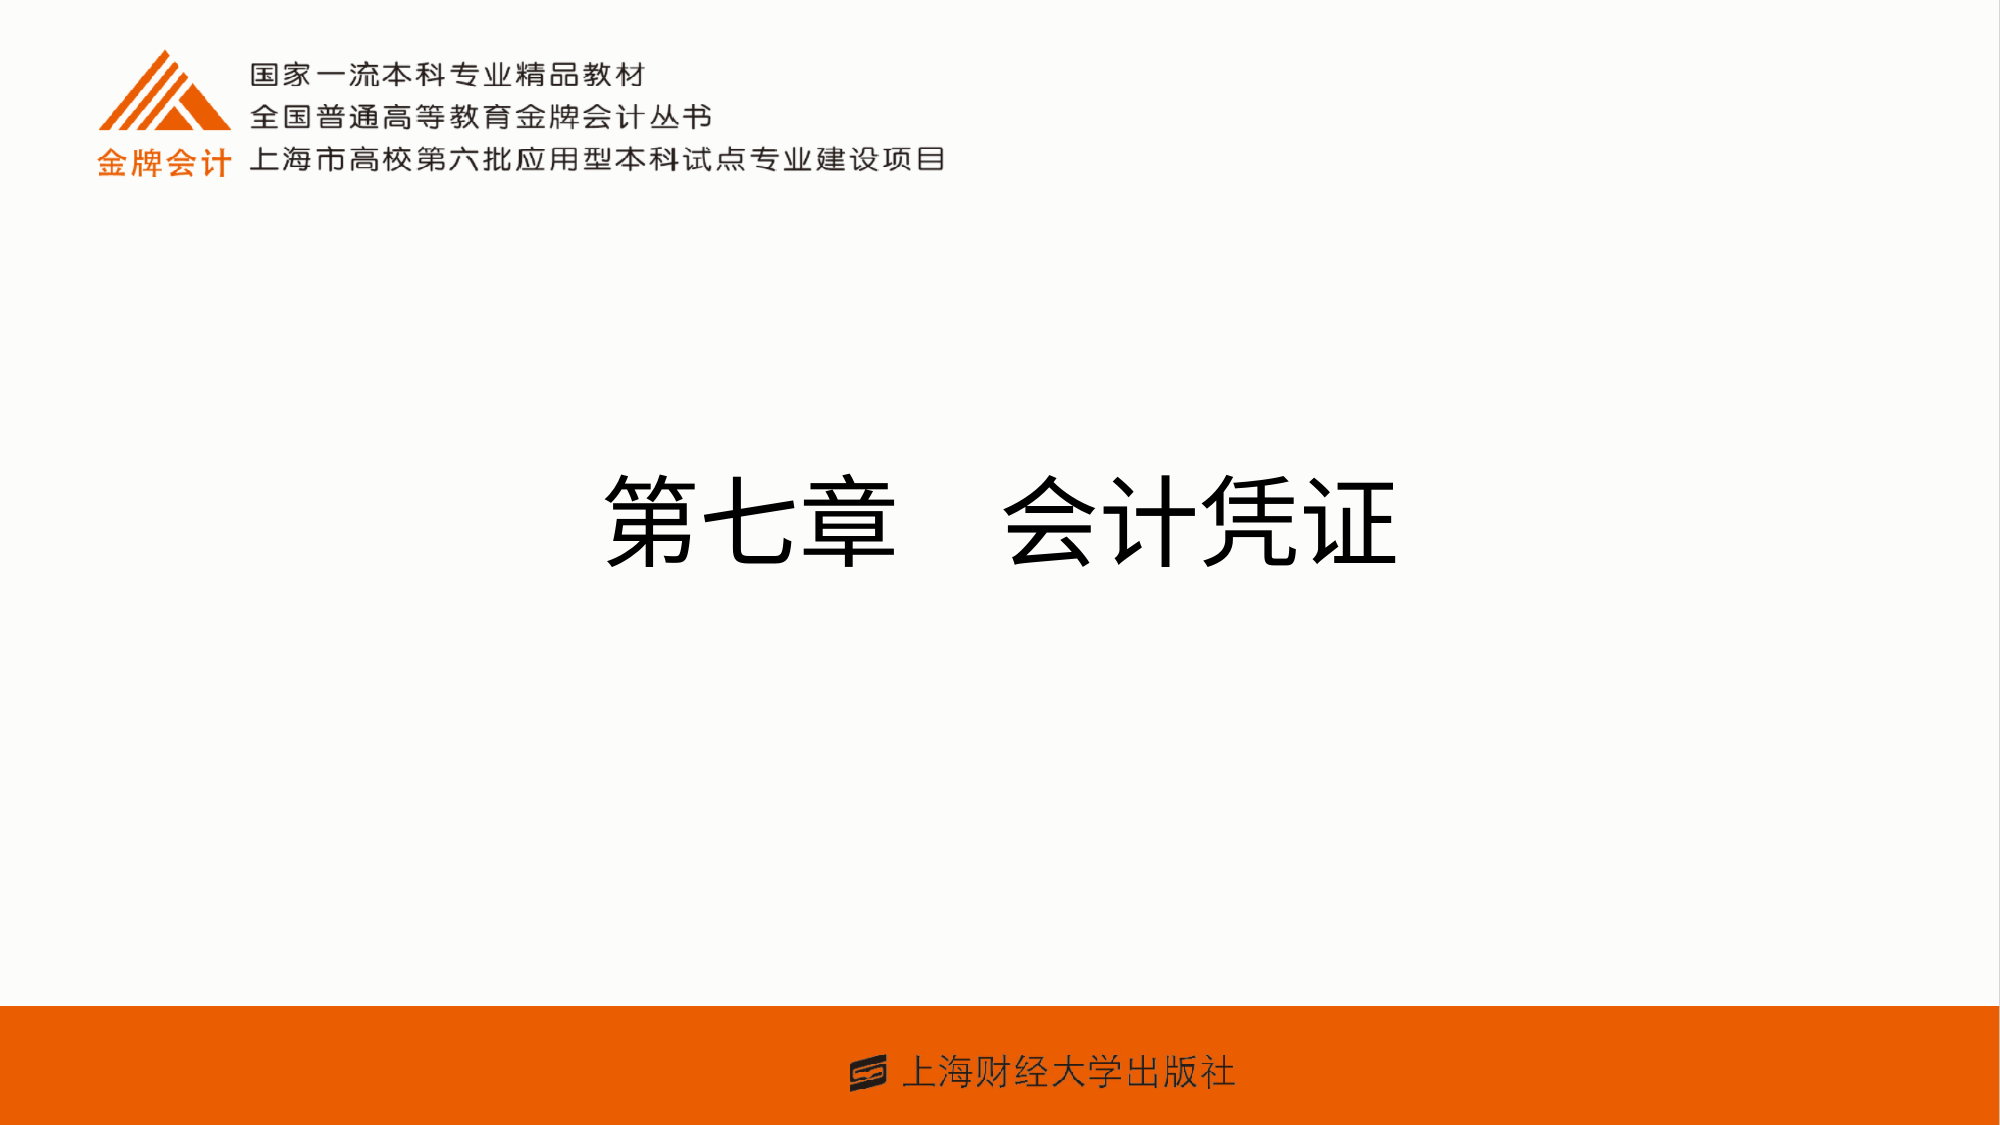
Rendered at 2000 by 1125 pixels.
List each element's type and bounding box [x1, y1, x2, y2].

list [0, 0, 2000, 1125]
